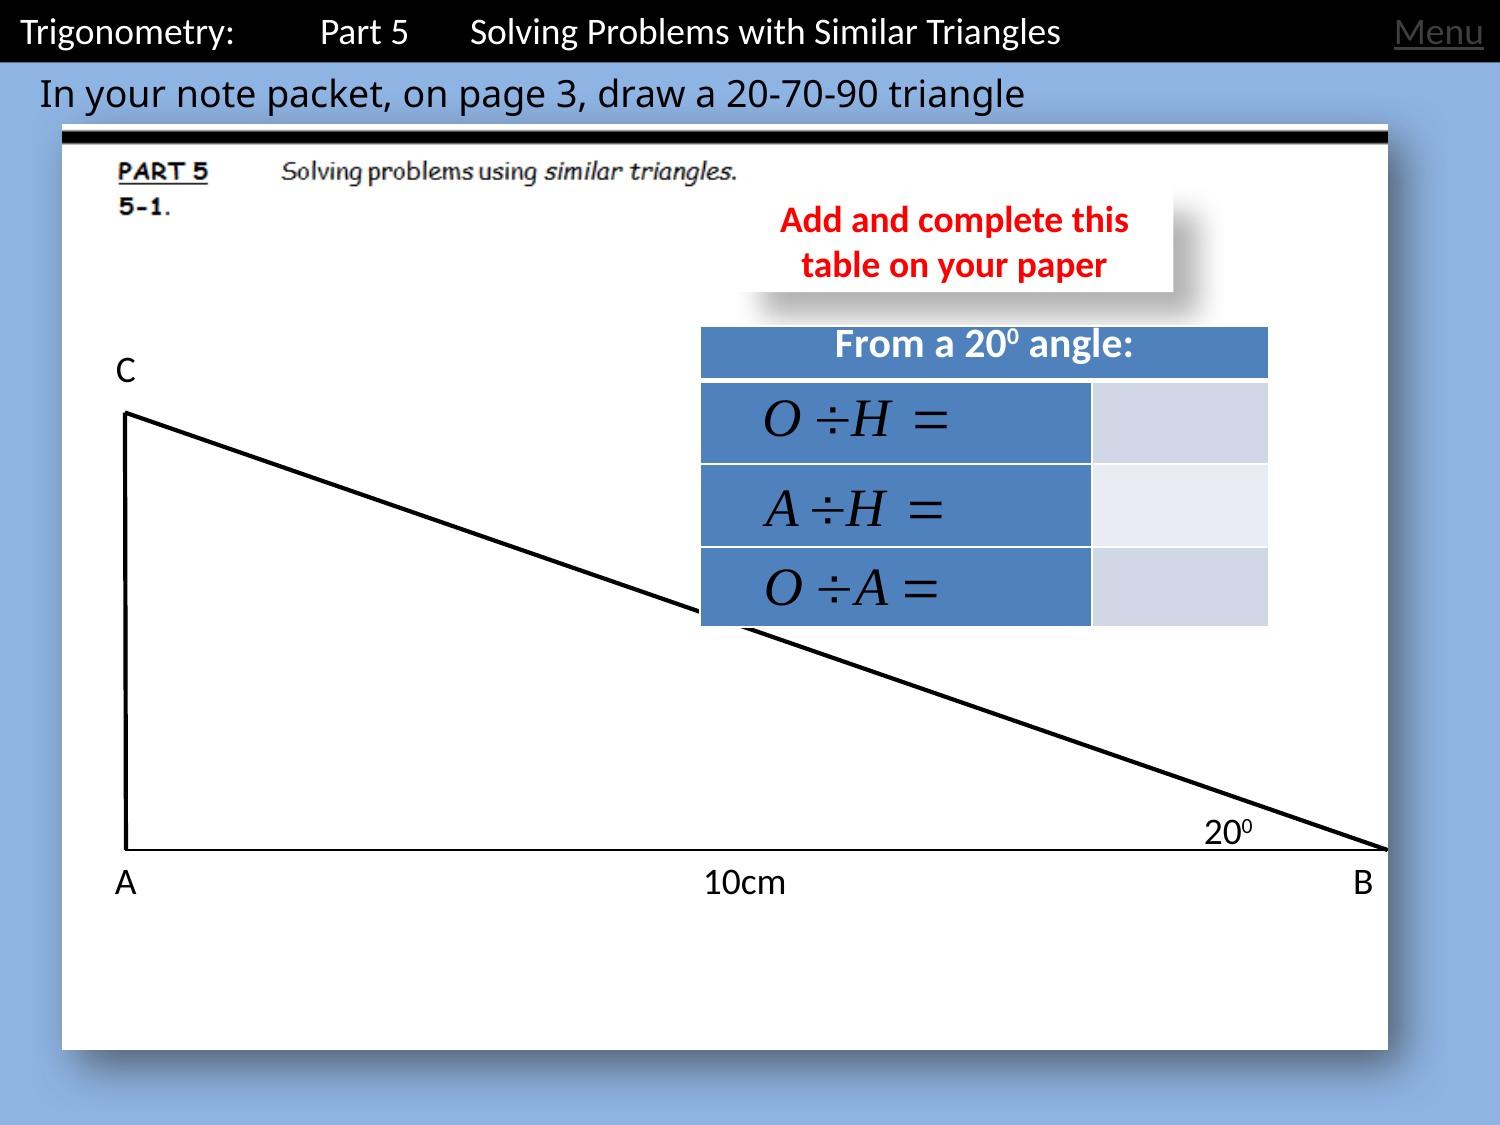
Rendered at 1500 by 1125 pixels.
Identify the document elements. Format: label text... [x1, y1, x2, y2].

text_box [752, 477, 944, 537]
text_box In your note packet, on page 3, draw a 20-70-90 triangle [24, 62, 1475, 168]
picture [62, 124, 1388, 1051]
text_box [1086, 0, 1500, 64]
text_box Menu [1379, 0, 1500, 60]
text_box Trigonometry: Part 5 Solving Problems with Similar Triangles [5, 0, 1086, 105]
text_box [127, 412, 1388, 851]
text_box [755, 386, 951, 451]
text_box [0, 0, 5, 64]
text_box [756, 555, 939, 620]
